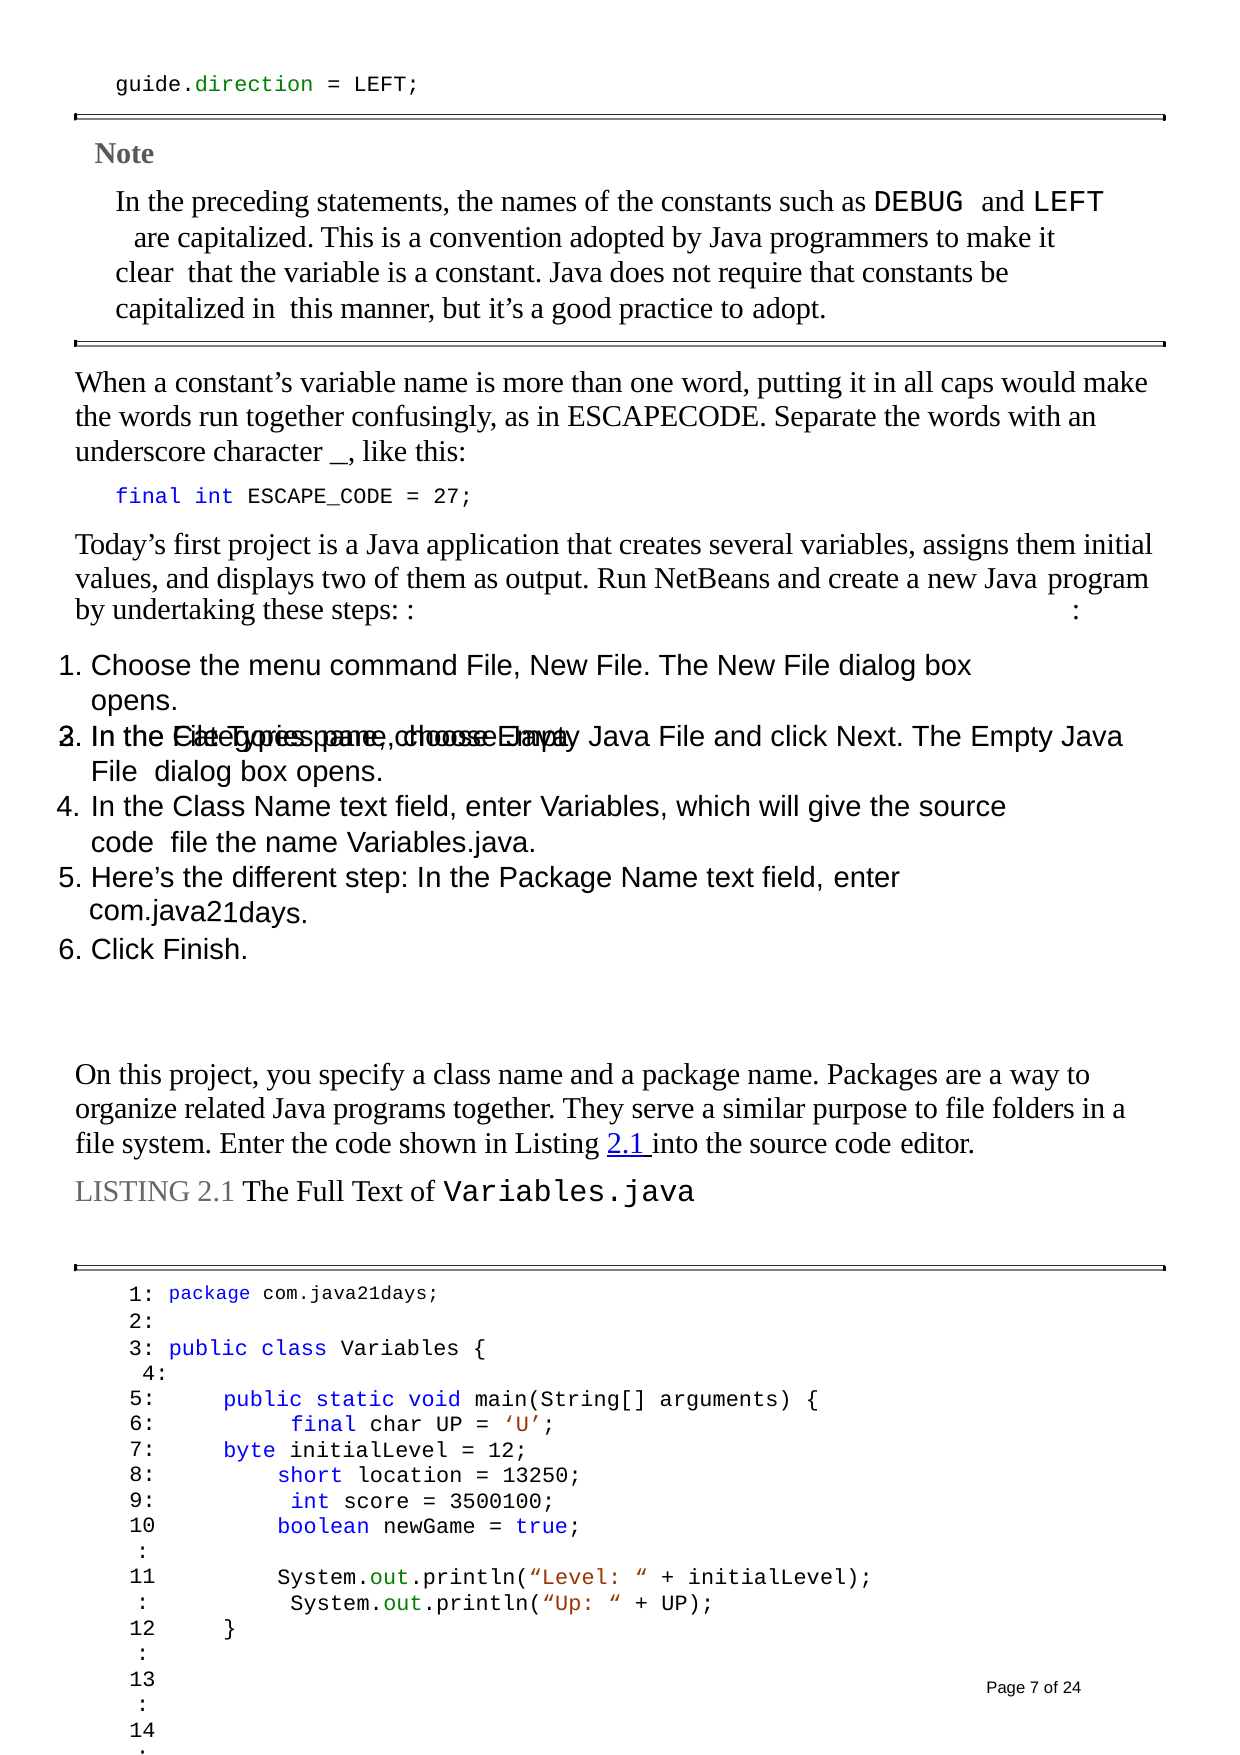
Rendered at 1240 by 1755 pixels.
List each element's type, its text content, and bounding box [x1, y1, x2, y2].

text_box } [221, 1610, 239, 1640]
text_box In the File Types pane, choose Empty Java File and click Next. The Empty Java File dialog box opens. In the Class Name text field, enter Variables, which will give the source code file the name Variables.java. Here’s the different step: In the Package Name text field, enter Click Finish. On this project, you specify a class name and a package name. Packages are a way to organize related Java programs together. They serve a similar purpose to file folders in a file system. Enter the code shown in Listing 2.1 into the source code editor. LISTING 2.1 The Full Text of Variables.java [56, 715, 1180, 1208]
slide_number Page 10 of 24 [984, 1676, 1093, 1755]
text_box : [1069, 587, 1083, 626]
text_box 5: 6: 7: 8: 9: 10: 11: 12: 13: 14: 15: [113, 1381, 159, 1755]
text_box by undertaking these steps: : Choose the menu command File, New File. The New File dialog box opens. In the Categories pane, choose Java. [56, 587, 1069, 715]
text_box public static void main(String[] arguments) { final char UP = ‘U’; byte initialLevel = 12; short location = 13250; int score = 3500100; boolean newGame = true; [221, 1381, 833, 1538]
text_box 1: package com.java21days; 2: 3: public class Variables { 4: [126, 1279, 496, 1386]
text_box guide.direction = LEFT; Note In the preceding statements, the names of the constants such as DEBUG and LEFT are capitalized. This is a convention adopted by Java programmers to make it clear that the variable is a constant. Java does not require that constants be capitalized in this manner, but it’s a good practice to adopt. When a constant’s variable name is more than one word, putting it in all caps would make the words run together confusingly, as in ESCAPECODE. Separate the words with an underscore character _, like this: final int ESCAPE_CODE = 27; Today’s first project is a Java application that creates several variables, assigns them initial values, and displays two of them as output. Run NetBeans and create a new Java program [72, 66, 1166, 595]
text_box System.out.println(“Level: “ + initialLevel); System.out.println(“Up: “ + UP); [275, 1559, 887, 1615]
